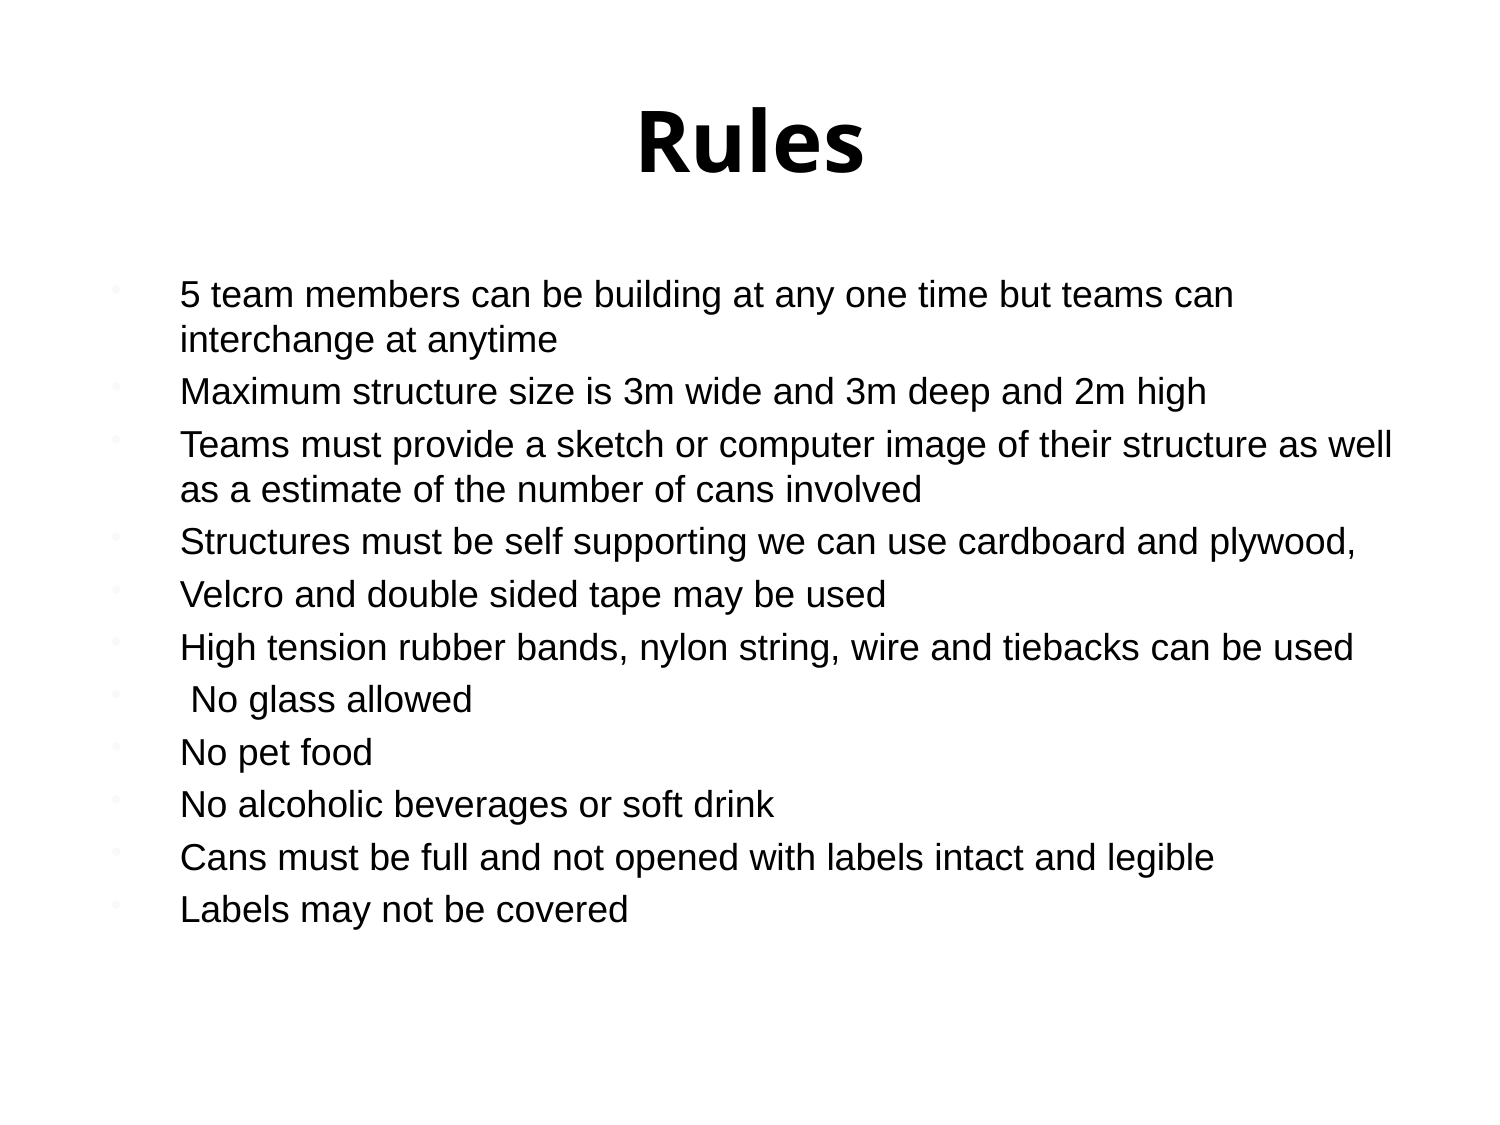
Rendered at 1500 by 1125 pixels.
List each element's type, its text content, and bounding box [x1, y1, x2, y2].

list 5 team members can be building at any one time but teams can interchange at anytime Maximum structure size is 3m wide and 3m deep and 2m high Teams must provide a sketch or computer image of their structure as well as a estimate of the number of cans involved Structures must be self supporting we can use cardboard and plywood, Velcro and double sided tape may be used High tension rubber bands, nylon string, wire and tiebacks can be used No glass allowed No pet food No alcoholic beverages or soft drink Cans must be full and not opened with labels intact and legible Labels may not be covered [74, 262, 1426, 1036]
title Rules [75, 45, 1425, 233]
